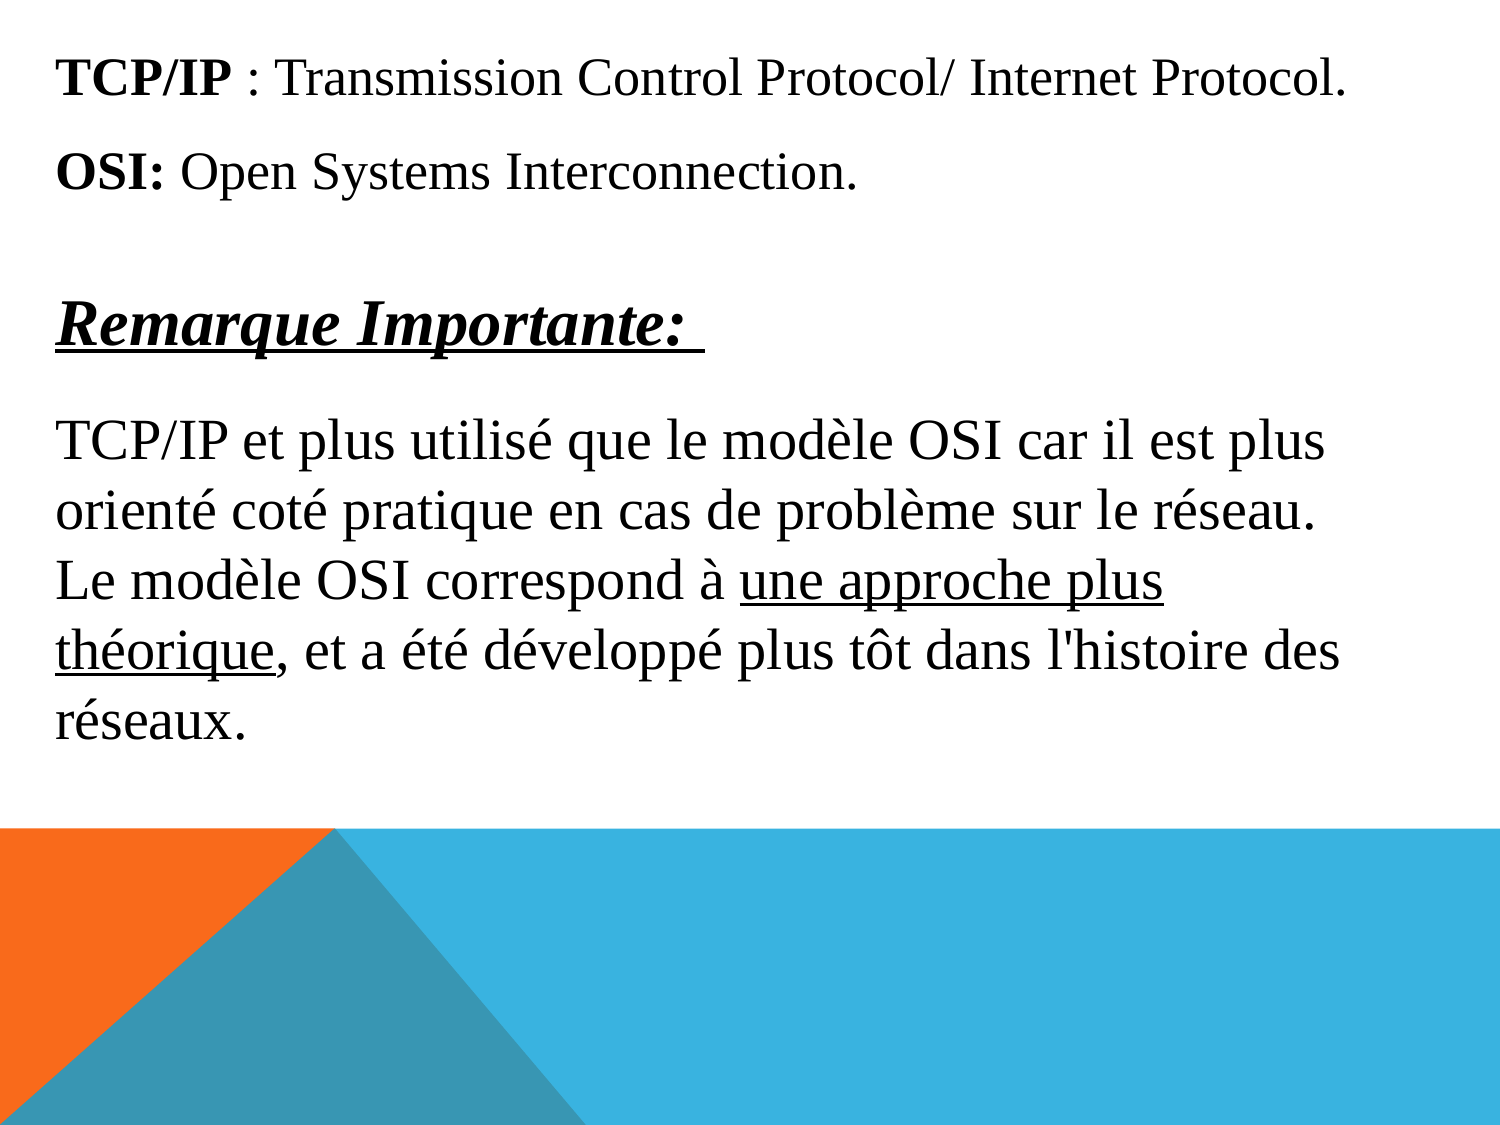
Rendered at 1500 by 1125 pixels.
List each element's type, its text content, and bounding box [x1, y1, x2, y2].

text_box TCP/IP : Transmission Control Protocol/ Internet Protocol. OSI: Open Systems Interconnection. [40, 33, 1500, 209]
text_box Remarque Importante: TCP/IP et plus utilisé que le modèle OSI car il est plus orienté coté pratique en cas de problème sur le réseau. Le modèle OSI correspond à une approche plus théorique, et a été développé plus tôt dans l'histoire des réseaux. [40, 271, 1423, 759]
